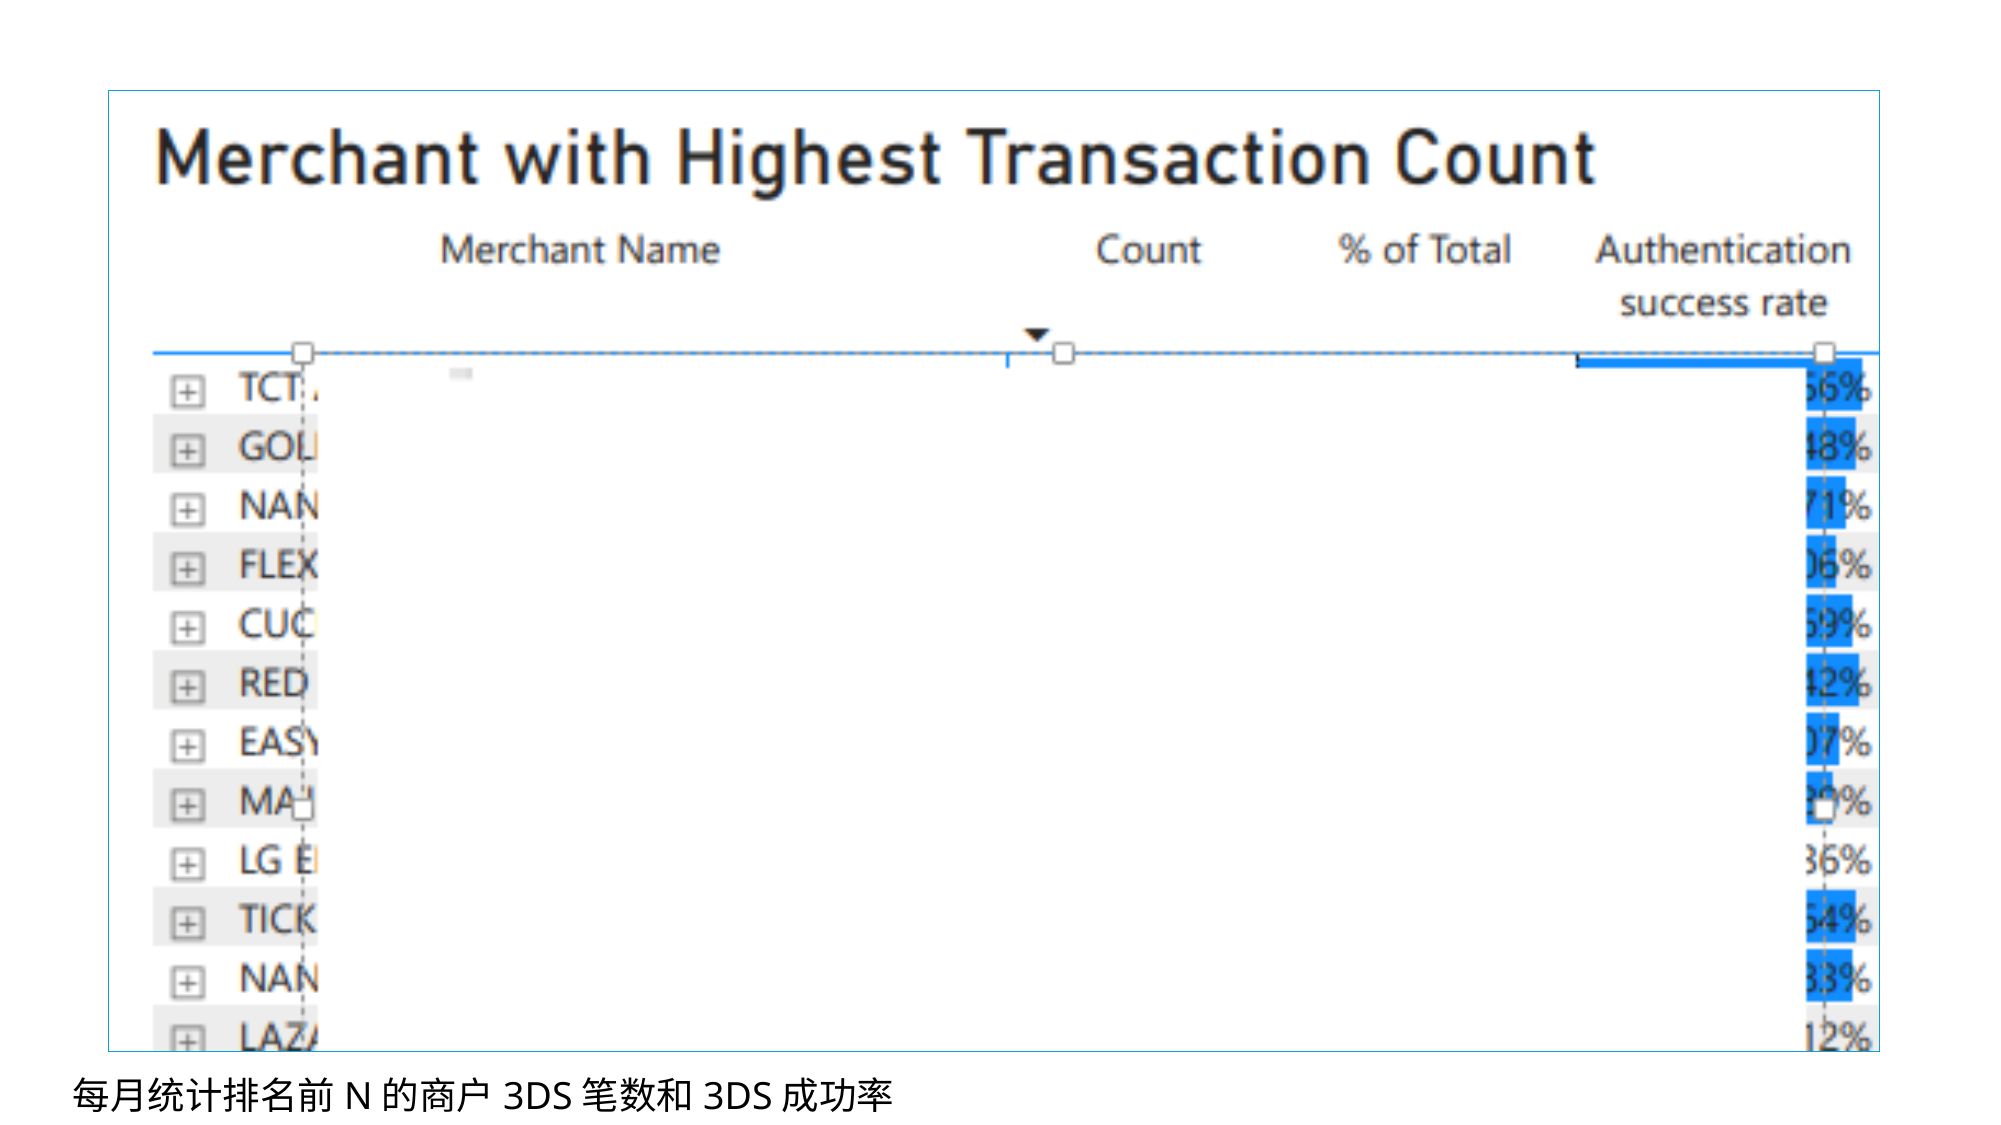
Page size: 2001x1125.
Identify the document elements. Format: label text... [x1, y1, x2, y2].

text_box 每月统计排名前N的商户3DS笔数和3DS成功率 [57, 1064, 909, 1125]
picture [110, 92, 1878, 1050]
